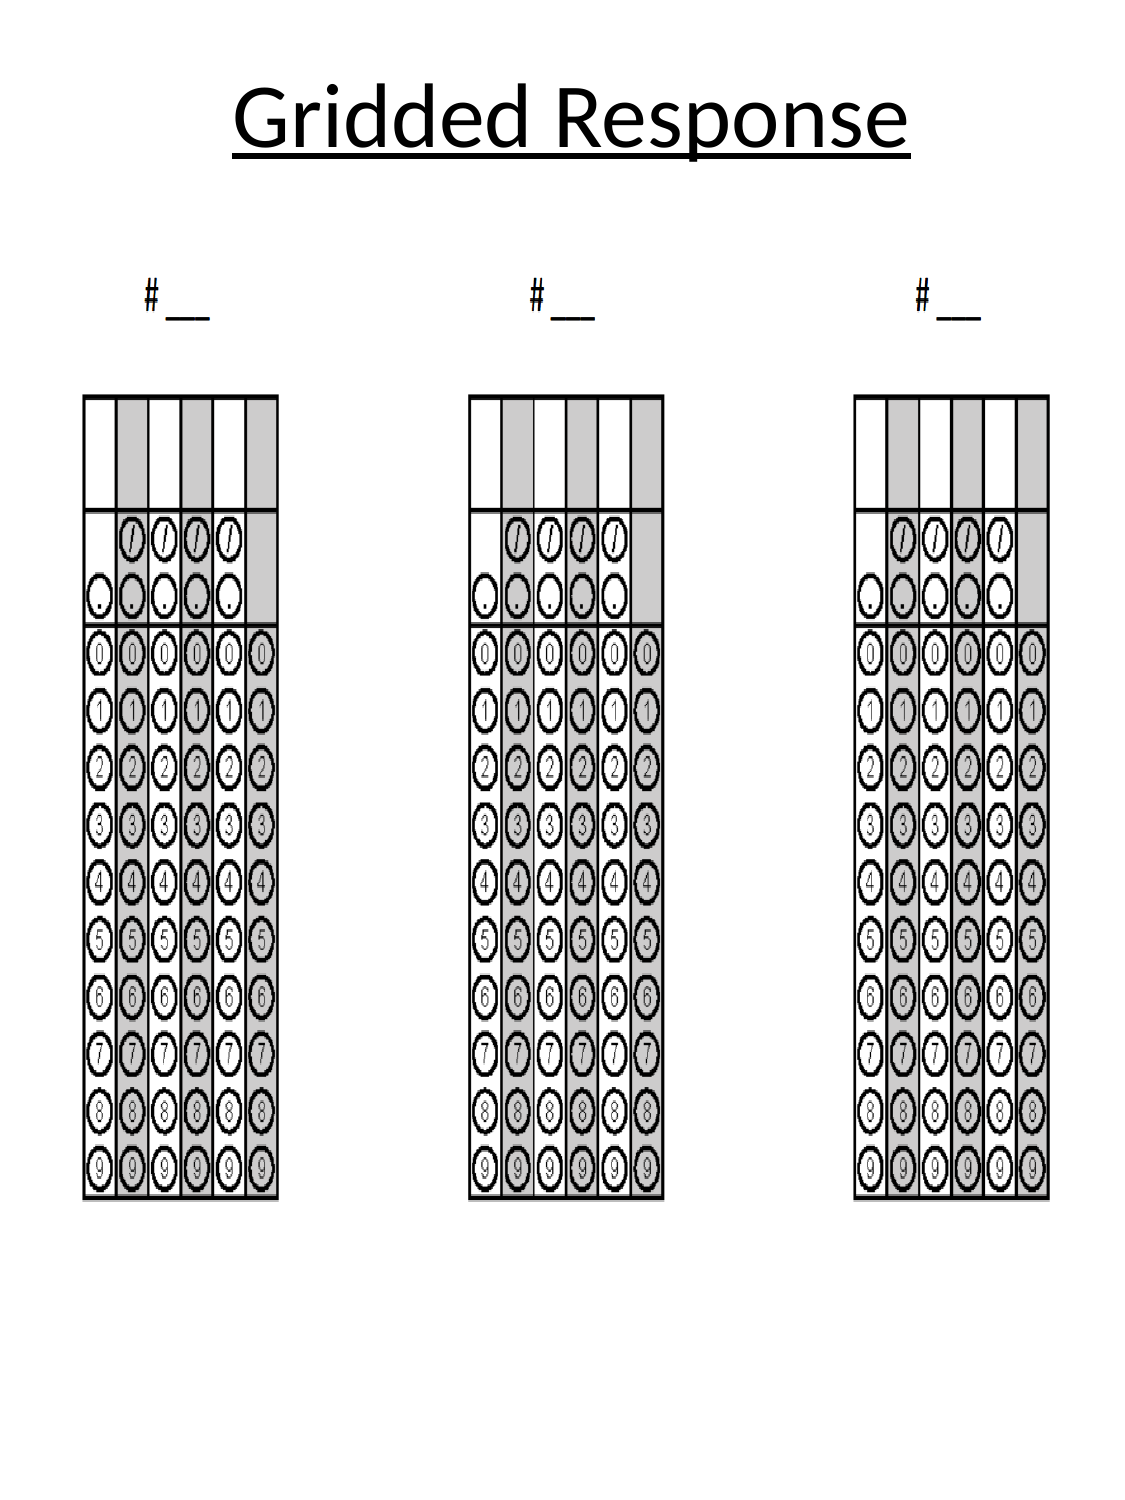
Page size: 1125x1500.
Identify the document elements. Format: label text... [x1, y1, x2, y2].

picture [56, 249, 1080, 1239]
title Gridded Response [93, 0, 1051, 248]
